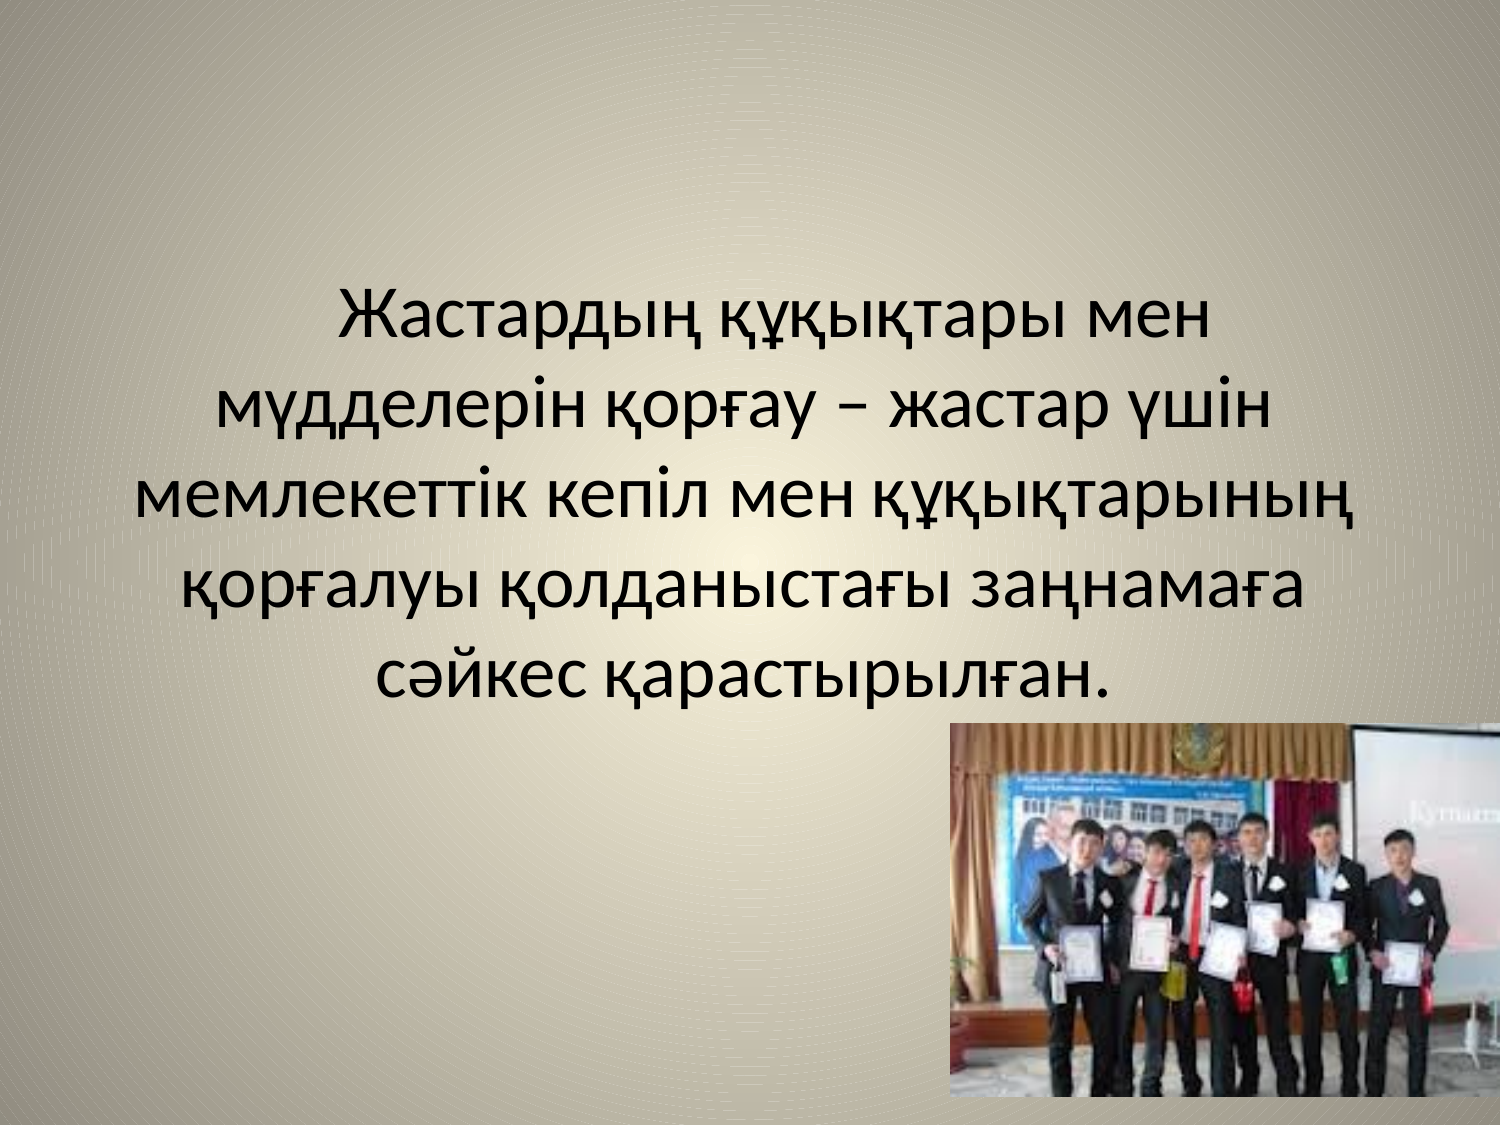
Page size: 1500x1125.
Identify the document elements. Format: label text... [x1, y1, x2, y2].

list Жастардың құқықтары мен мүдделерін қорғау – жастар үшін мемлекеттік кепіл мен құқықтарының қорғалуы қолданыстағы заңнамаға сәйкес қарастырылған. [41, 255, 1392, 1041]
picture [950, 723, 1500, 1098]
